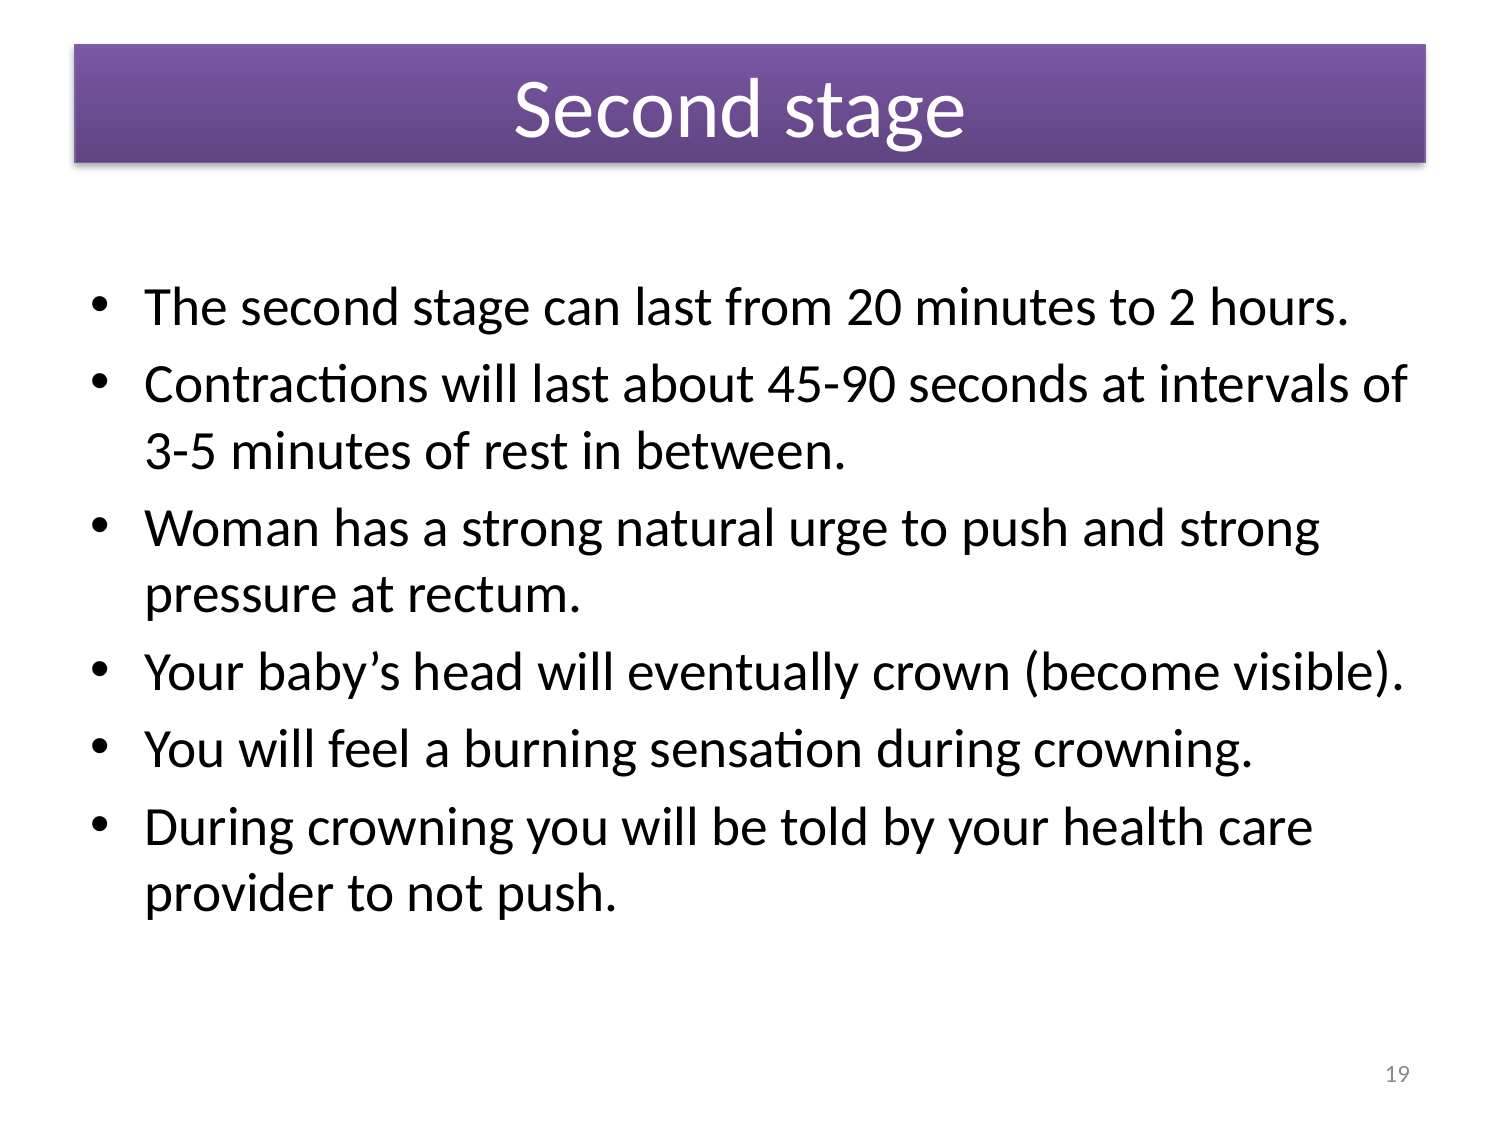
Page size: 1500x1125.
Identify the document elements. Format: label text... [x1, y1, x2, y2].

list The second stage can last from 20 minutes to 2 hours. Contractions will last about 45-90 seconds at intervals of 3-5 minutes of rest in between. Woman has a strong natural urge to push and strong pressure at rectum. Your baby’s head will eventually crown (become visible). You will feel a burning sensation during crowning. During crowning you will be told by your health care provider to not push. [75, 262, 1425, 1005]
slide_number 19 [1074, 1042, 1425, 1103]
title Second stage [74, 44, 1426, 163]
